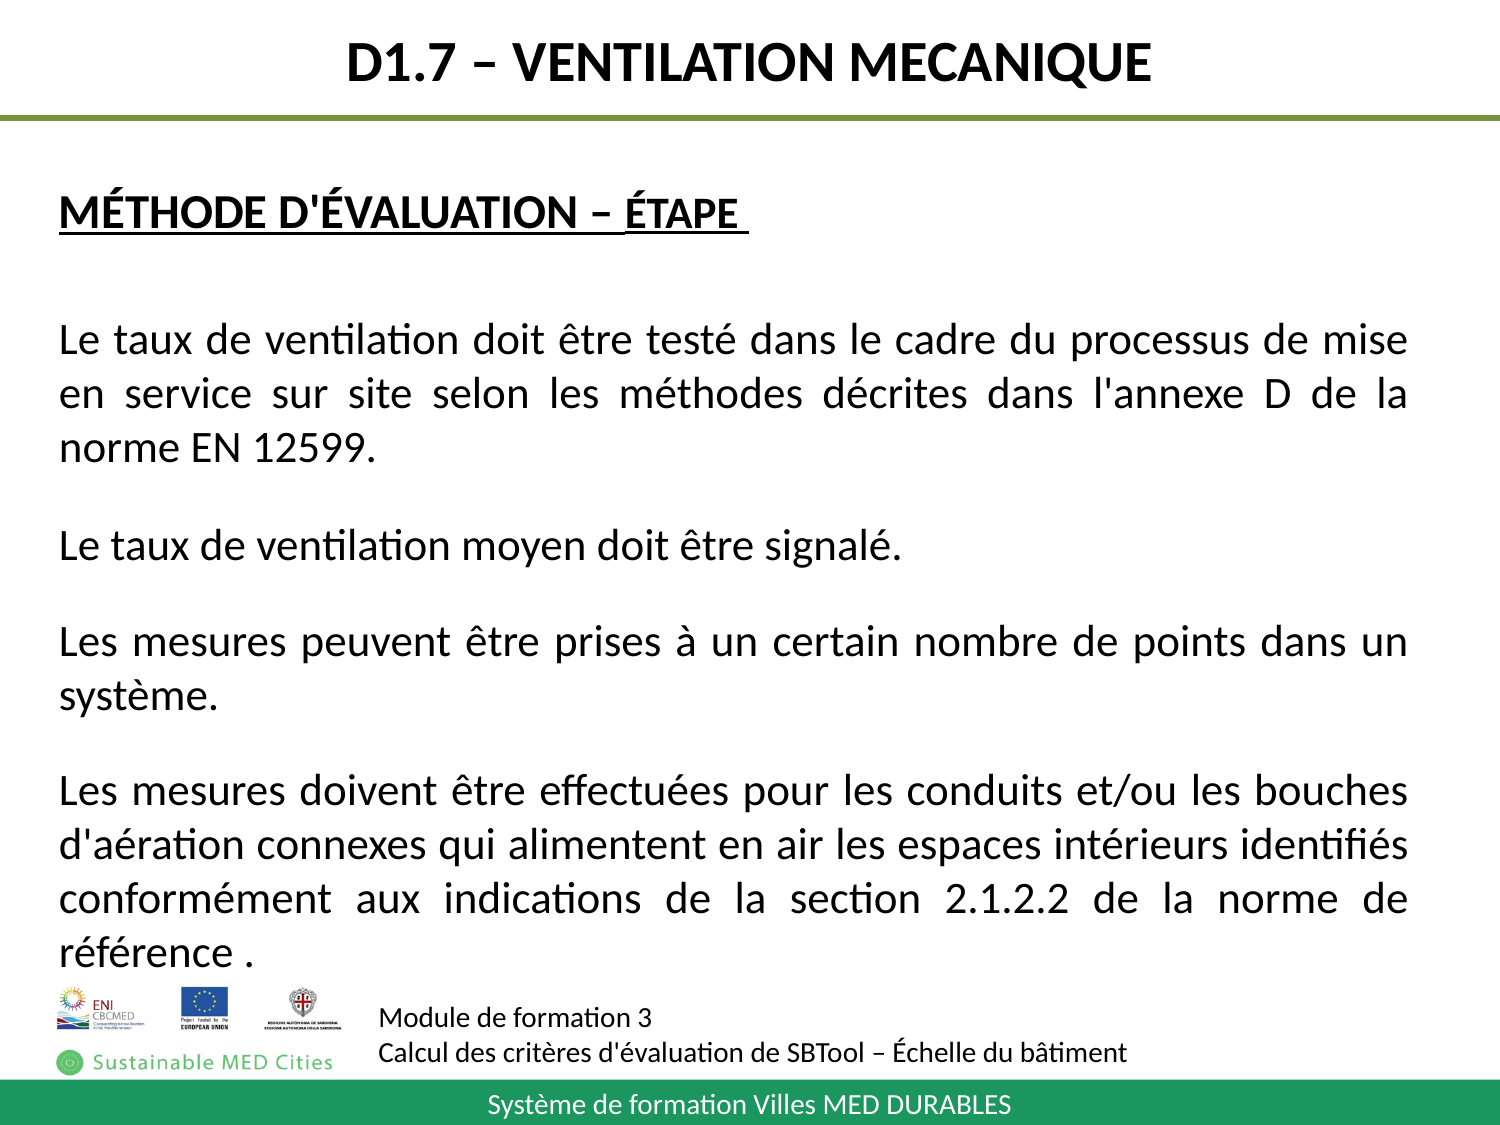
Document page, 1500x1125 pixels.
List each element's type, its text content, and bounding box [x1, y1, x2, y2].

list MÉTHODE D'ÉVALUATION – ÉTAPE Le taux de ventilation doit être testé dans le cadre du processus de mise en service sur site selon les méthodes décrites dans l'annexe D de la norme EN 12599. Le taux de ventilation moyen doit être signalé. Les mesures peuvent être prises à un certain nombre de points dans un système. Les mesures doivent être effectuées pour les conduits et/ou les bouches d'aération connexes qui alimentent en air les espaces intérieurs identifiés conformément aux indications de la section 2.1.2.2 de la norme de référence . [43, 172, 1425, 970]
text_box D1.7 – VENTILATION MECANIQUE [0, 0, 1500, 117]
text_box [0, 972, 1500, 1125]
